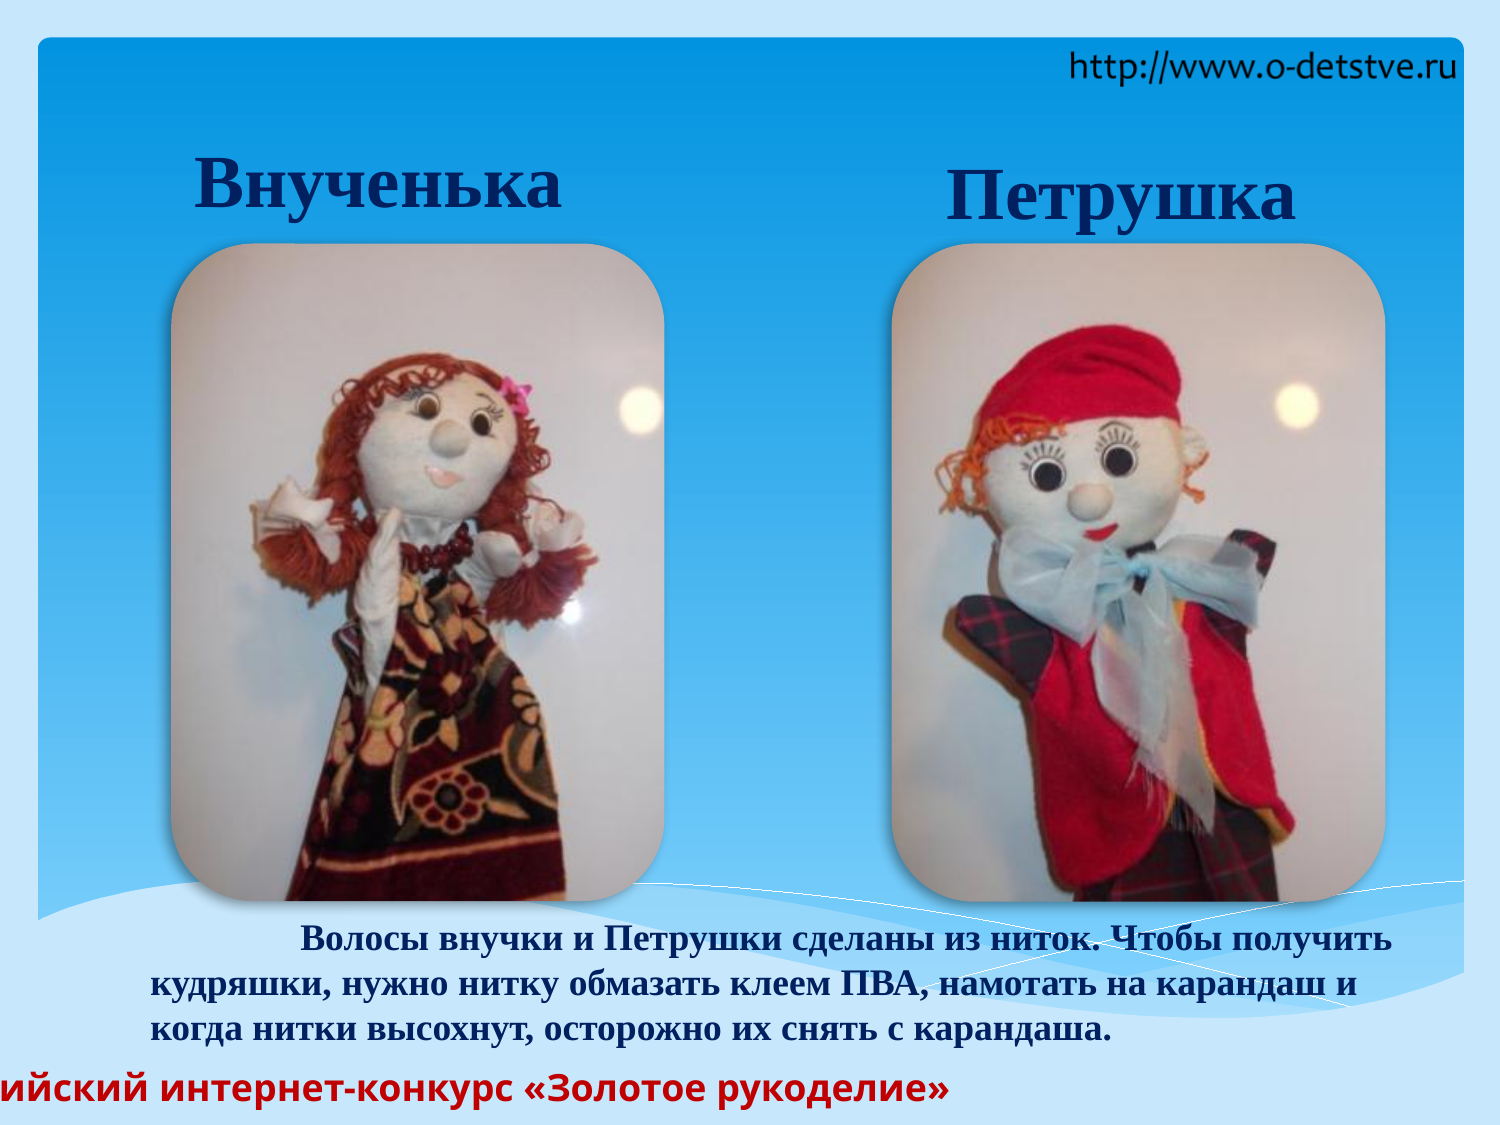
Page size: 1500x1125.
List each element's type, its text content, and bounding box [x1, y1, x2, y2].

text_box Волосы внучки и Петрушки сделаны из ниток. Чтобы получить кудряшки, нужно нитку обмазать клеем ПВА, намотать на карандаш и когда нитки высохнут, осторожно их снять с карандаша. [135, 905, 1447, 1055]
subtitle Внученька [135, 125, 622, 232]
picture [1045, 30, 1481, 113]
text_box Петрушка [820, 137, 1424, 244]
picture [891, 243, 1386, 902]
picture [170, 243, 665, 902]
text_box II Всероссийский интернет-конкурс «Золотое рукоделие» [0, 1056, 966, 1117]
